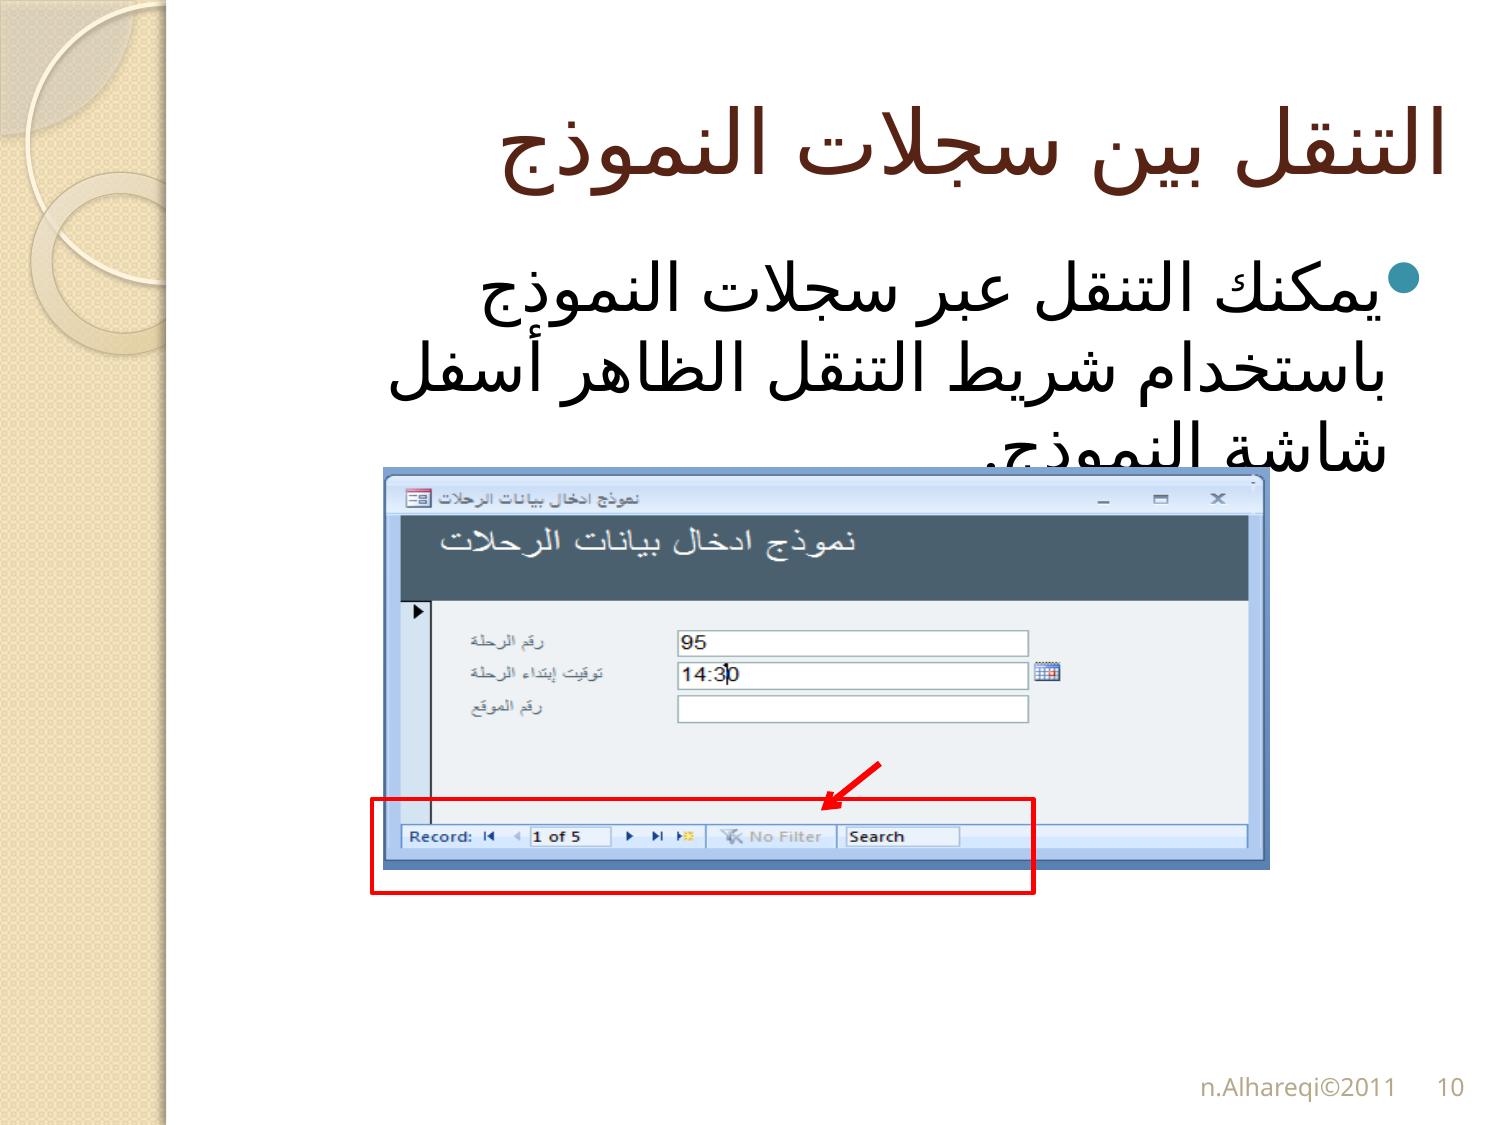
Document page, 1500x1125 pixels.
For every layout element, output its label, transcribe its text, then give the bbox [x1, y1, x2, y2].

slide_number 10 [1413, 1034, 1488, 1113]
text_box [820, 762, 881, 811]
picture [383, 467, 1270, 870]
text_box [370, 797, 1036, 895]
list يمكنك التنقل عبر سجلات النموذج باستخدام شريط التنقل الظاهر أسفل شاشة النموذج. [235, 237, 1466, 1025]
title التنقل بين سجلات النموذج [235, 45, 1466, 233]
footer n.Alhareqi©2011 [937, 1034, 1413, 1113]
